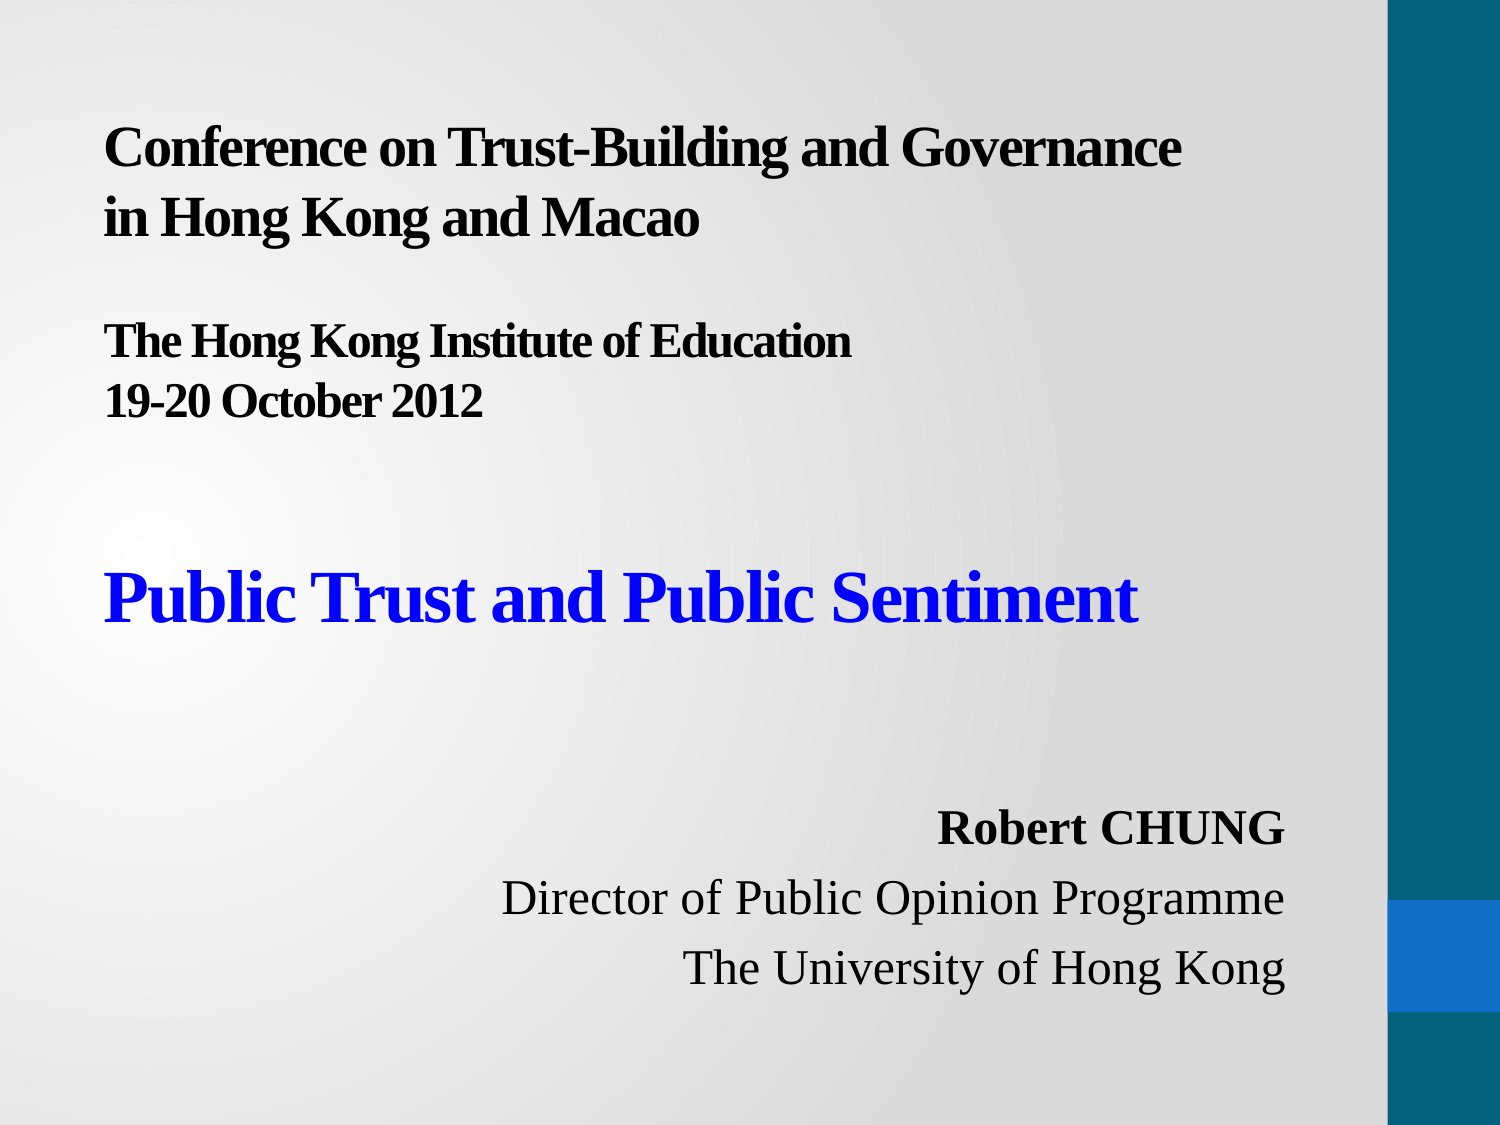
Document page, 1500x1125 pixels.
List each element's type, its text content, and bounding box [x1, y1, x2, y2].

subtitle Robert CHUNG Director of Public Opinion Programme The University of Hong Kong [123, 786, 1301, 1012]
title Conference on Trust-Building and Governance in Hong Kong and Macao The Hong Kong Institute of Education 19-20 October 2012 Public Trust and Public Sentiment [88, 113, 1317, 646]
